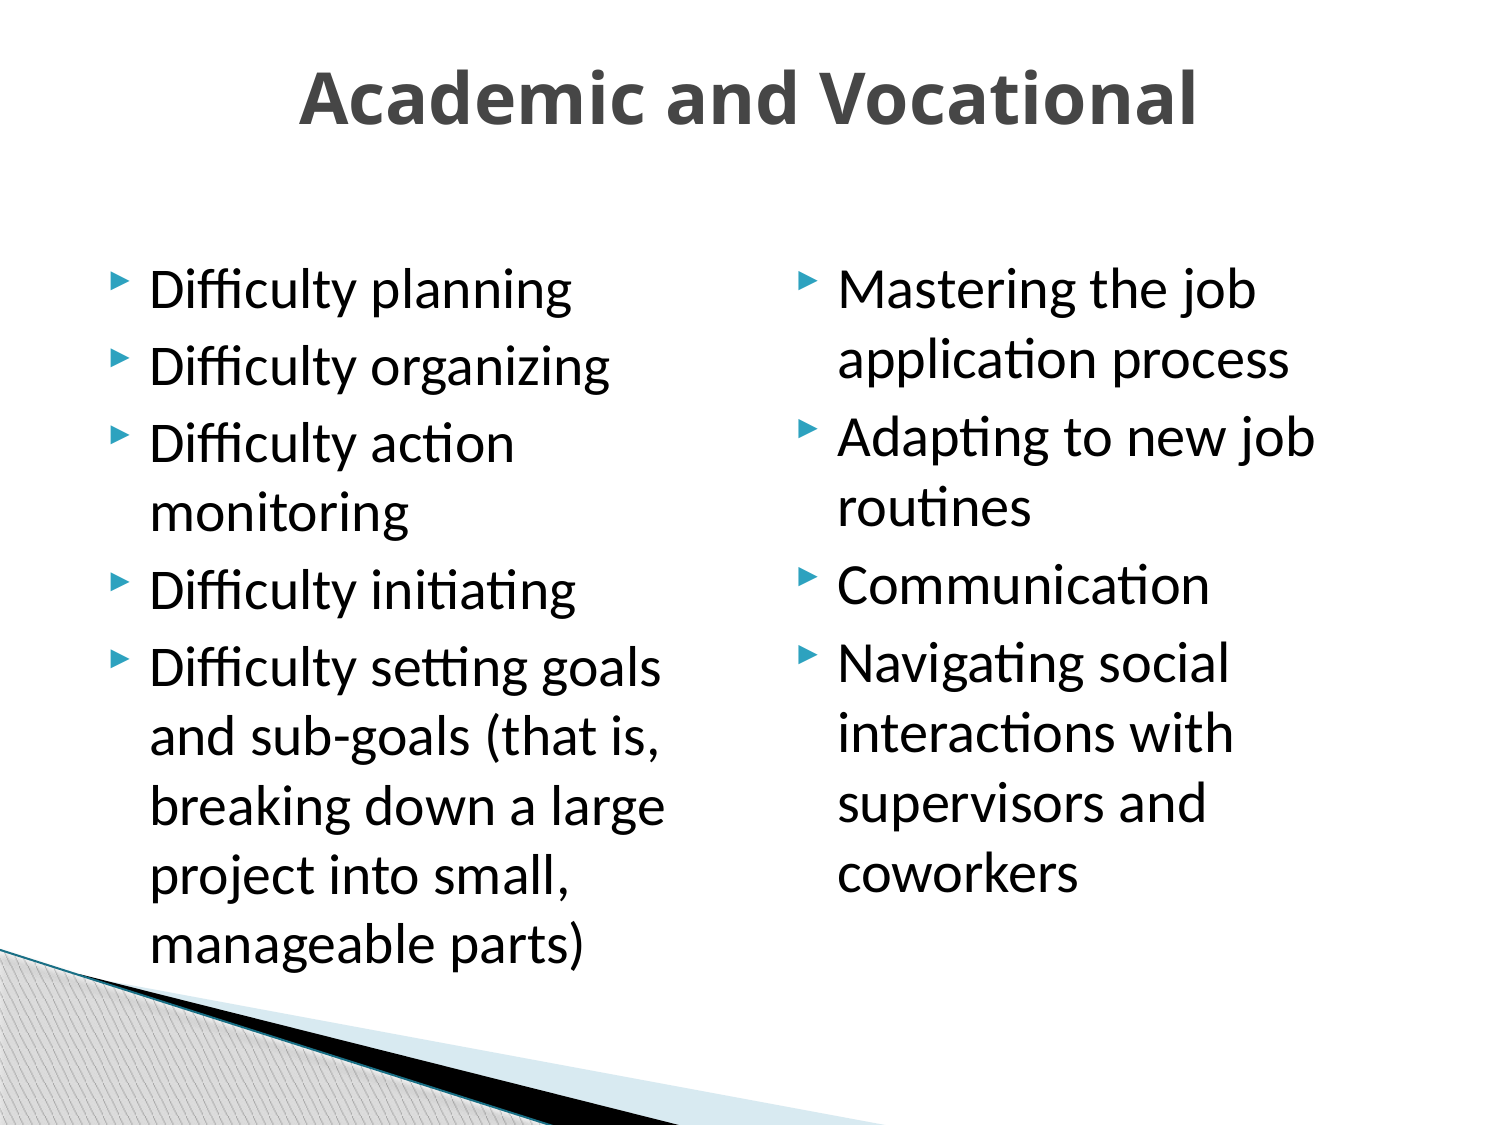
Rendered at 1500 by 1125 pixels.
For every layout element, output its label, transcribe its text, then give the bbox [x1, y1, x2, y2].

title Academic and Vocational [75, 45, 1425, 233]
list Difficulty planning Difficulty organizing Difficulty action monitoring Difficulty initiating Difficulty setting goals and sub-goals (that is, breaking down a large project into small, manageable parts) [75, 243, 738, 986]
list Mastering the job application process Adapting to new job routines Communication Navigating social interactions with supervisors and coworkers [762, 243, 1425, 986]
